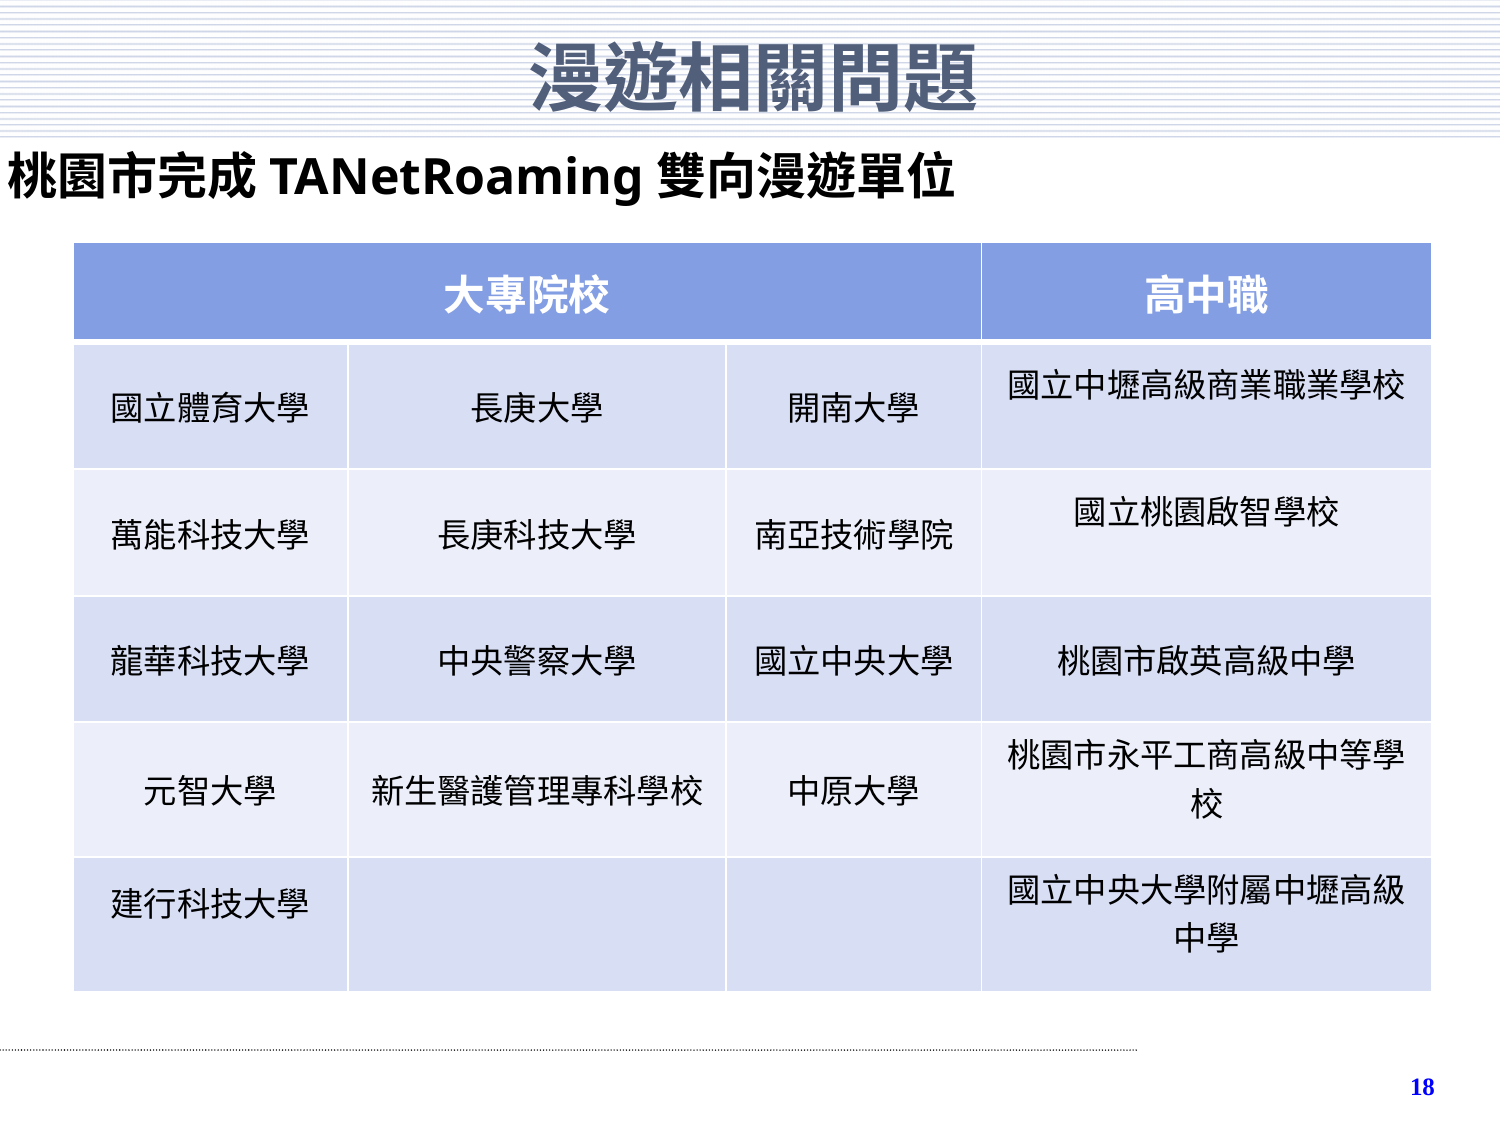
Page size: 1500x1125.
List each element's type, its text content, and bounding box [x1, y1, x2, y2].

text_box 桃園市完成TANetRoaming雙向漫遊單位 [0, 136, 972, 212]
table_cell 國立中央大學 [727, 597, 981, 721]
table_cell [727, 858, 981, 991]
table_cell 龍華科技大學 [74, 597, 347, 721]
table_cell 中原大學 [727, 723, 981, 856]
table_cell 長庚科技大學 [349, 470, 725, 595]
table_cell 桃園市永平工商高級中等學校 [982, 723, 1431, 856]
slide_number 17 [1099, 1062, 1451, 1103]
table_cell 中央警察大學 [349, 597, 725, 721]
table_cell 國立桃園啟智學校 [982, 470, 1431, 595]
table_cell 國立體育大學 [74, 345, 347, 468]
table_cell 新生醫護管理專科學校 [349, 723, 725, 856]
table_cell 南亞技術學院 [727, 470, 981, 595]
table_cell 桃園市啟英高級中學 [982, 597, 1431, 721]
table_cell 國立中央大學附屬中壢高級中學 [982, 858, 1431, 991]
table_header 大專院校 [74, 243, 981, 339]
table_cell [349, 858, 725, 991]
table_cell 建行科技大學 [74, 858, 347, 991]
table_cell 開南大學 [727, 345, 981, 468]
table_cell 國立中壢高級商業職業學校 [982, 345, 1431, 468]
table_cell 長庚大學 [349, 345, 725, 468]
table_cell 萬能科技大學 [74, 470, 347, 595]
title 漫遊相關問題 [74, 37, 1433, 114]
table_header 高中職 [982, 243, 1431, 339]
table_cell 元智大學 [74, 723, 347, 856]
